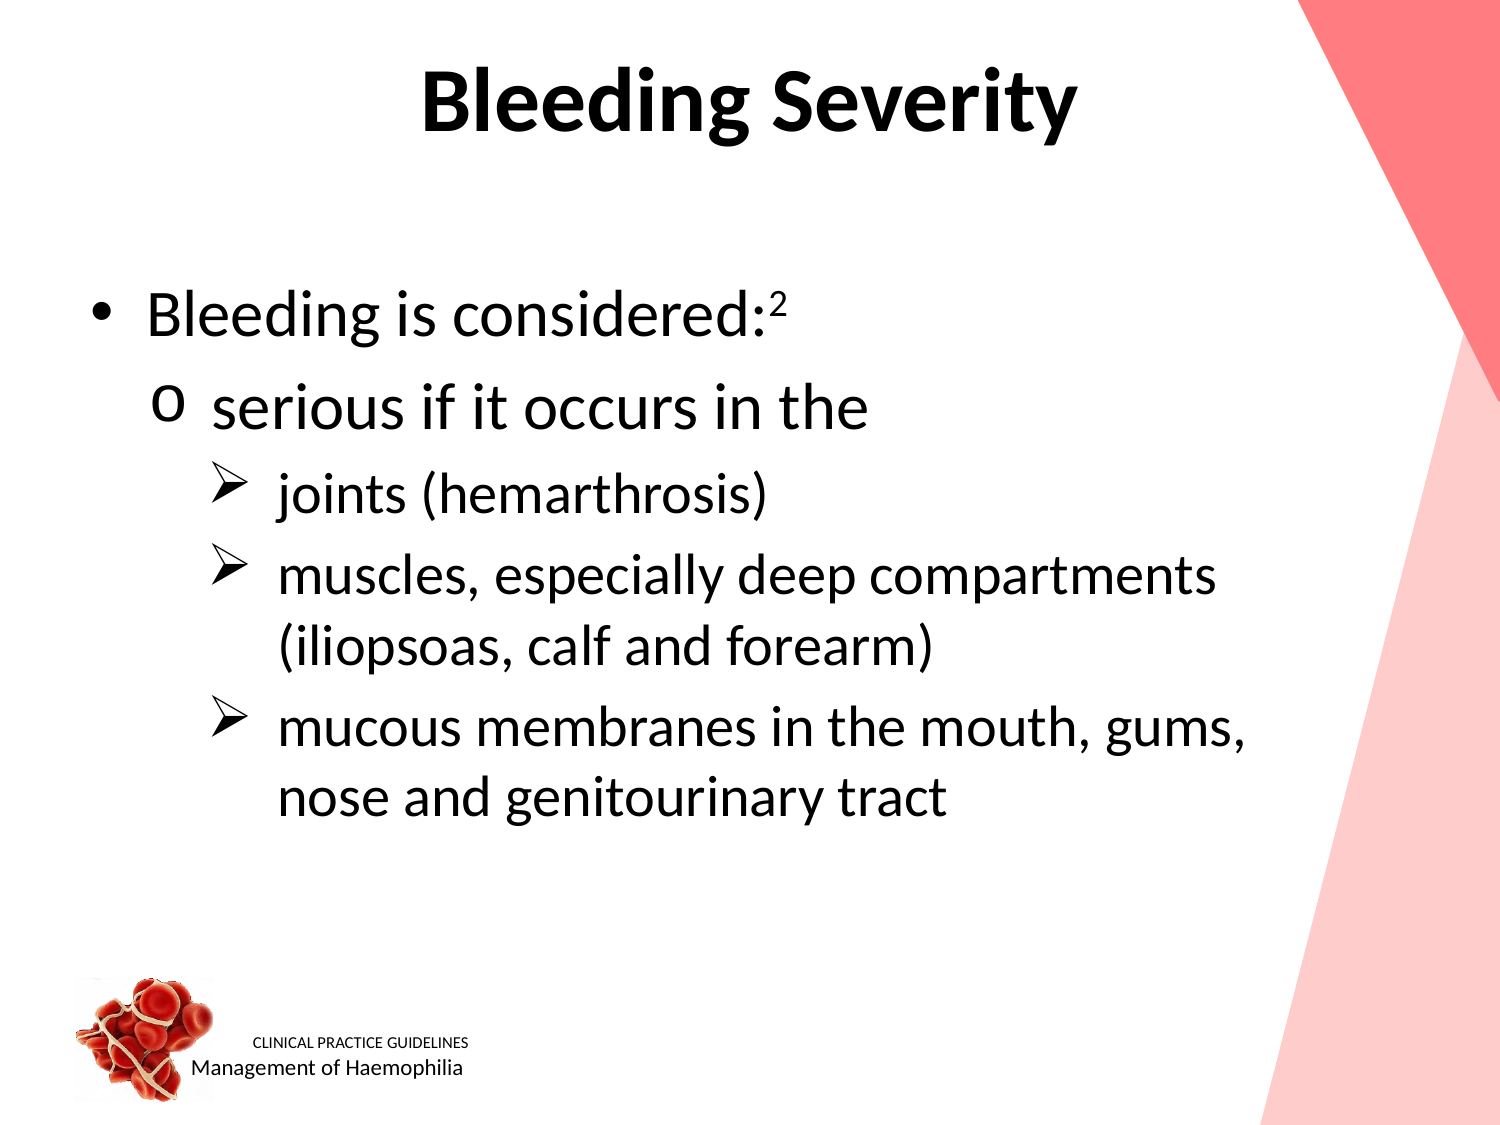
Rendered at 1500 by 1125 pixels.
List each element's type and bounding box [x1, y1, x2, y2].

text_box [74, 0, 1500, 1125]
